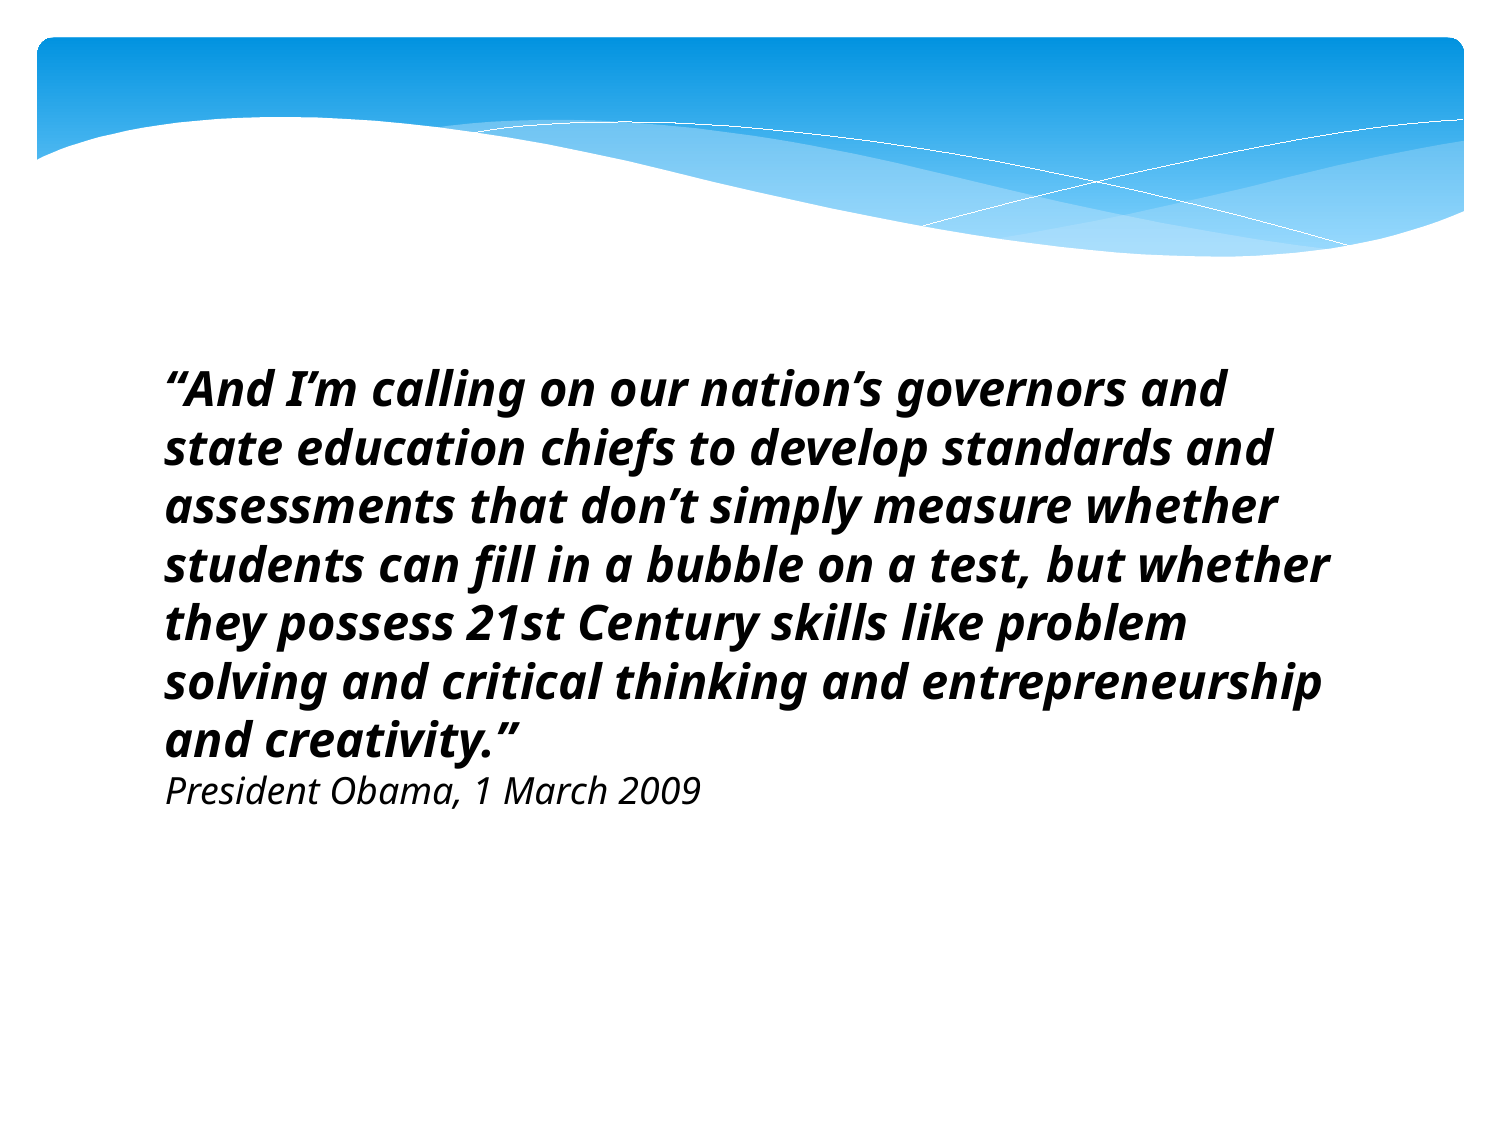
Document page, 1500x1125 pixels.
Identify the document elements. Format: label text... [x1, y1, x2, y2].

text_box “And I’m calling on our nation’s governors and state education chiefs to develop standards and assessments that don’t simply measure whether students can fill in a bubble on a test, but whether they possess 21st Century skills like problem solving and critical thinking and entrepreneurship and creativity.” President Obama, 1 March 2009 [149, 350, 1363, 820]
